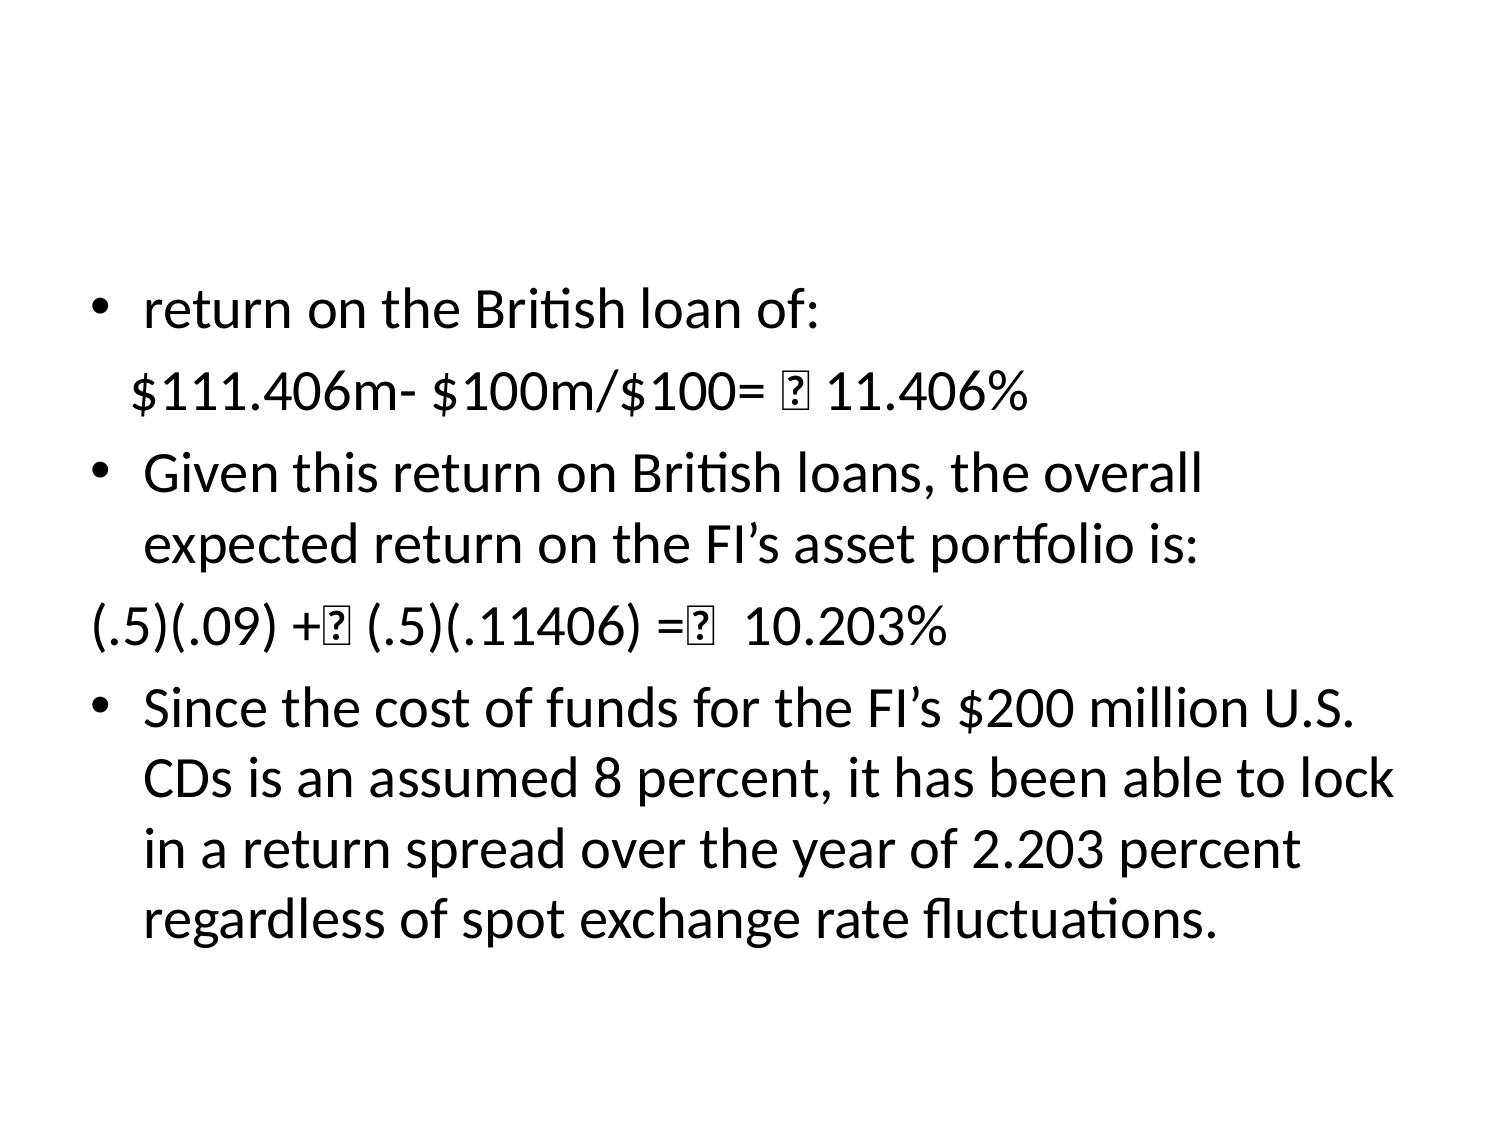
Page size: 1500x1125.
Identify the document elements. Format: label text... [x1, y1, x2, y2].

list return on the British loan of: $111.406m- $100m/$100= 􏰀 11.406% Given this return on British loans, the overall expected return on the FI’s asset portfolio is: (.5)(.09) +􏰃 (.5)(.11406) =􏰀 10.203% Since the cost of funds for the FI’s $200 million U.S. CDs is an assumed 8 percent, it has been able to lock in a return spread over the year of 2.203 percent regardless of spot exchange rate fluctuations. [75, 262, 1425, 1005]
